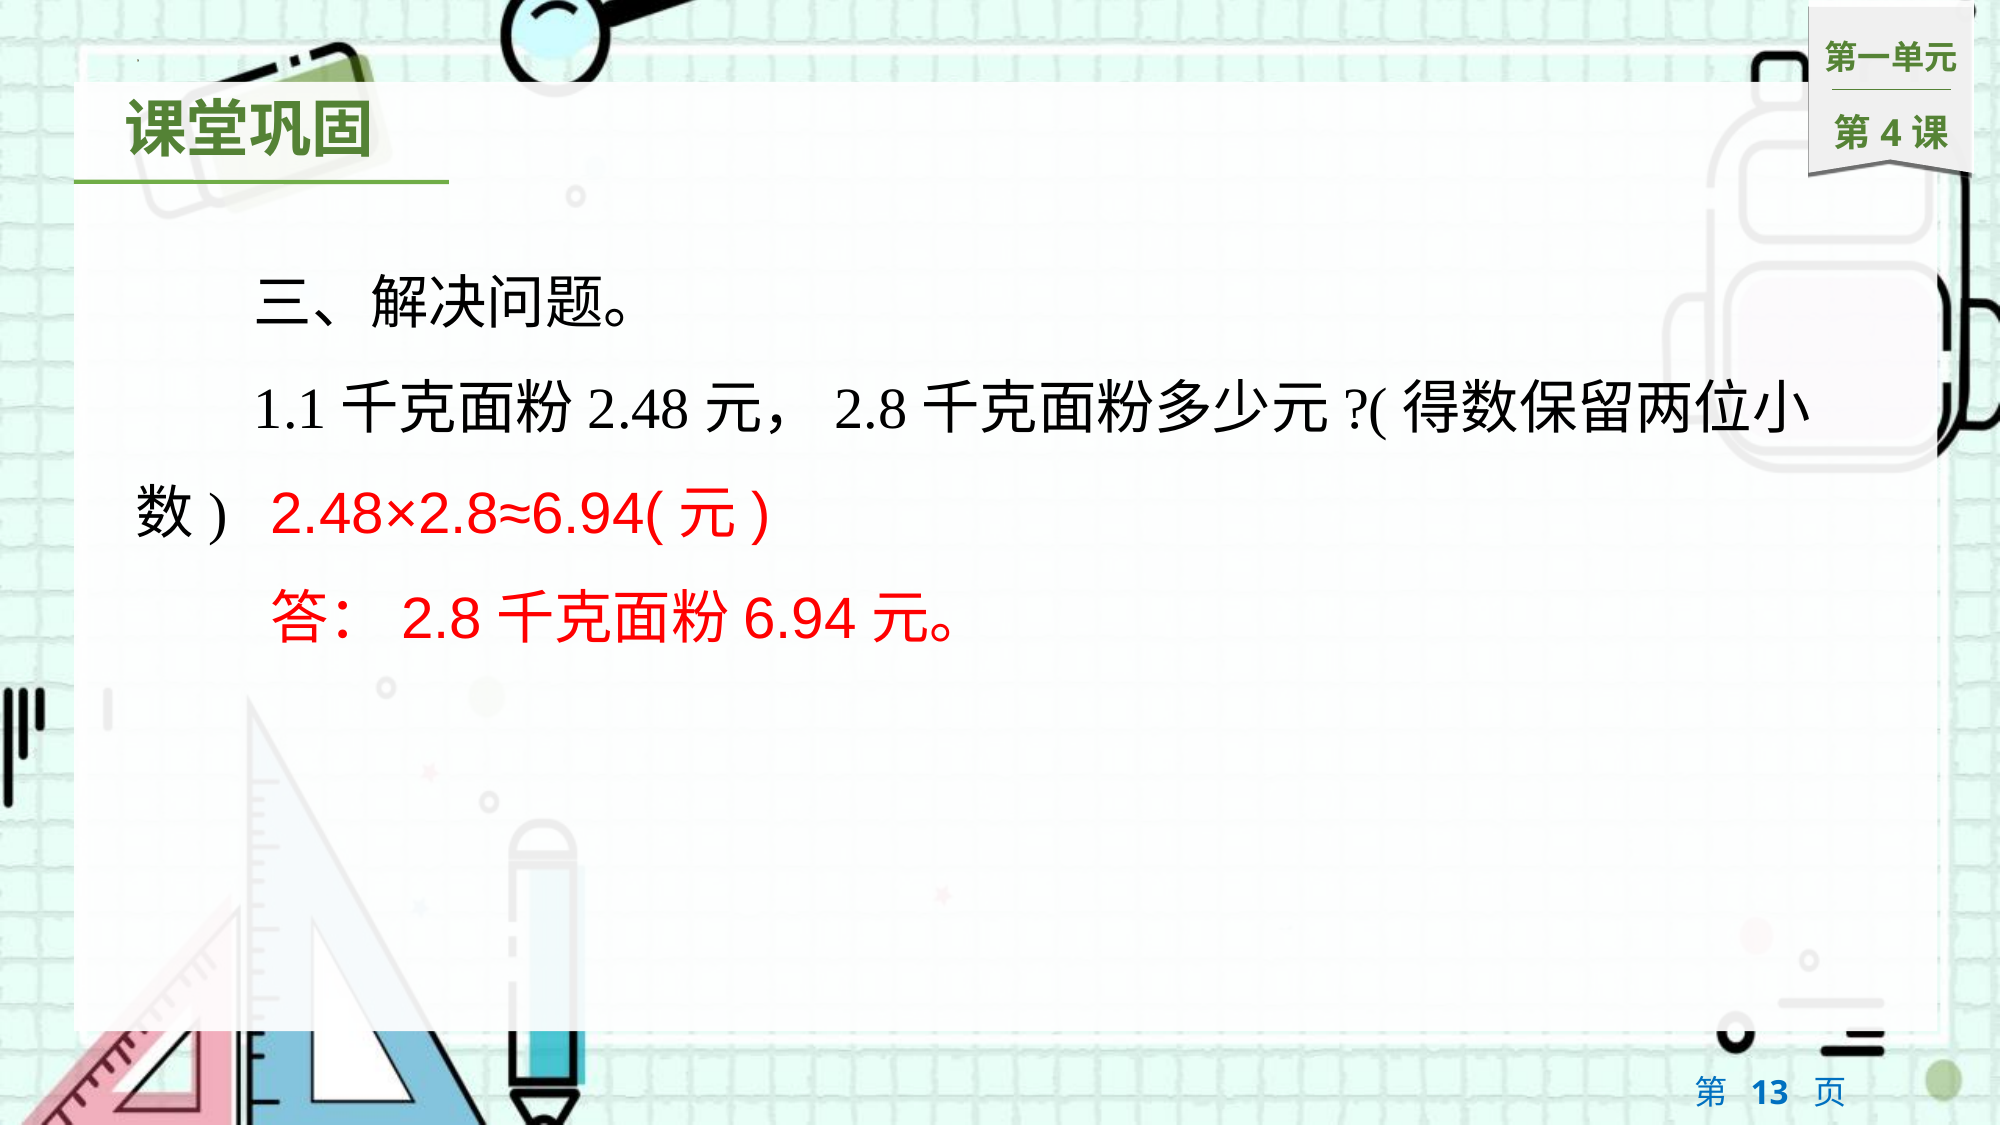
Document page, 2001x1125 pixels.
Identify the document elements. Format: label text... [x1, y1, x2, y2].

list 2.48×2.8≈6.94(元) 答：2.8千克面粉6.94元。 [255, 432, 1030, 538]
list 三、解决问题。 1.1千克面粉2.48元，2.8千克面粉多少元?(得数保留两位小数) [121, 222, 1903, 985]
picture [0, 0, 2000, 1125]
picture [1938, 168, 1971, 176]
